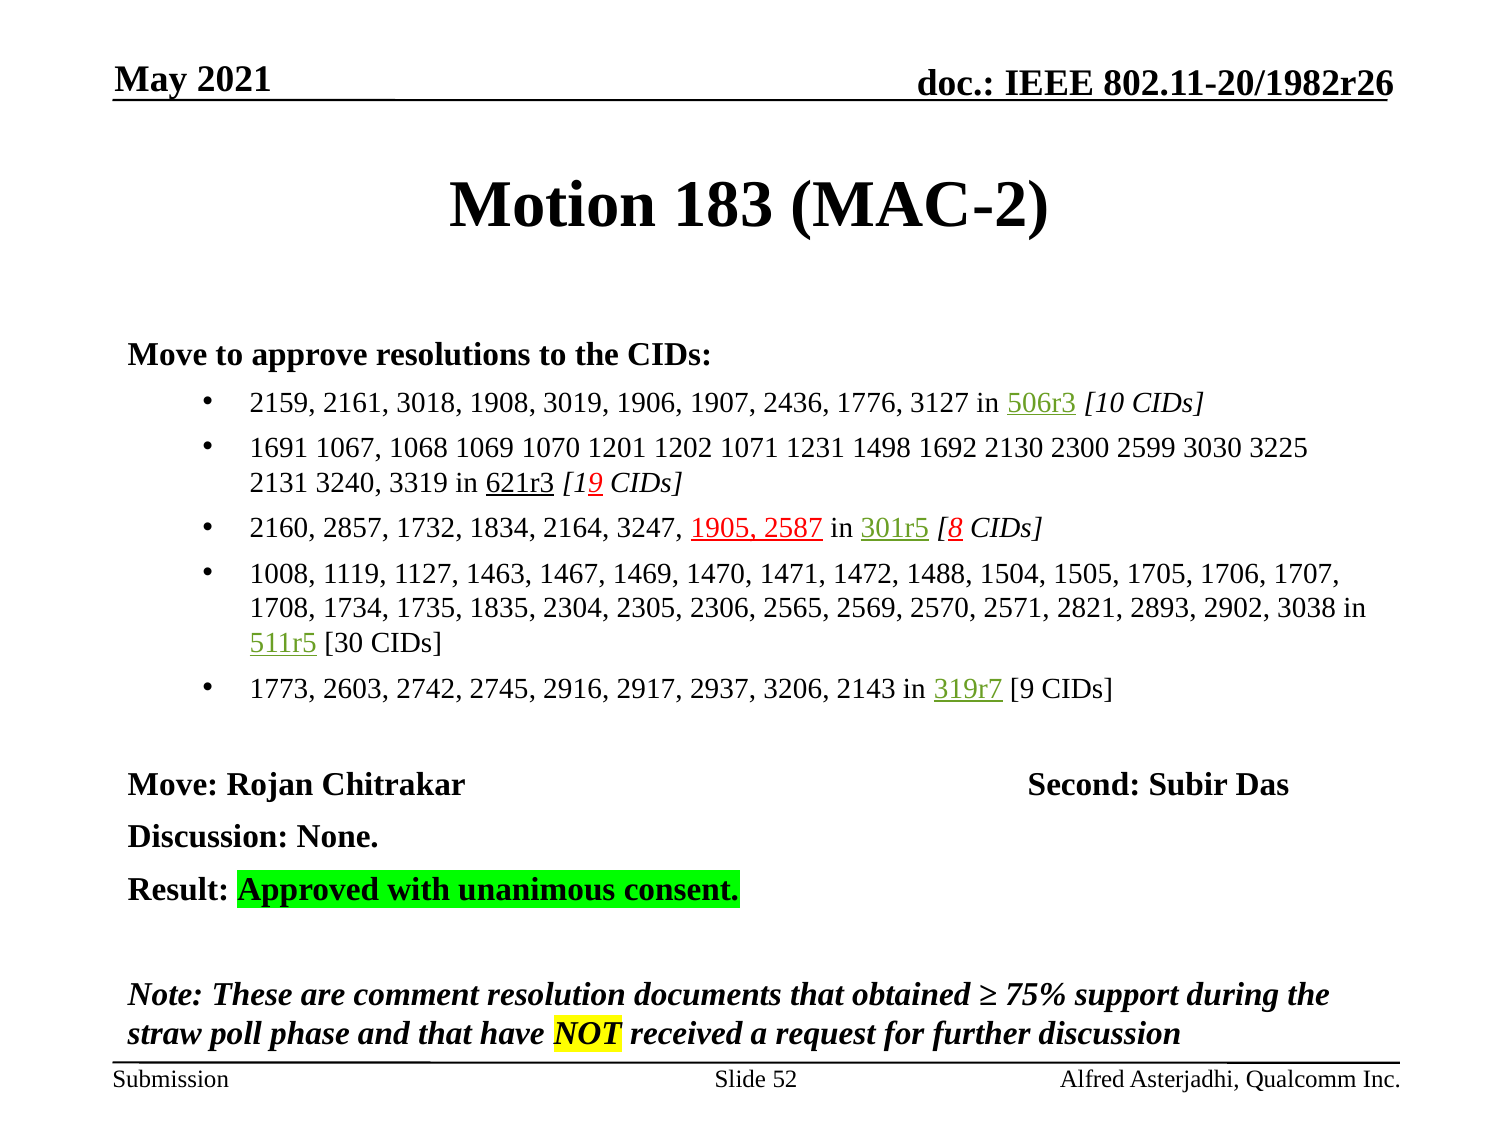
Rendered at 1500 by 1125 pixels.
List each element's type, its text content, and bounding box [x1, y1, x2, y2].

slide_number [114, 54, 423, 100]
slide_number Slide 52 [712, 1061, 800, 1123]
footer Alfred Asterjadhi, Qualcomm Inc. [878, 1061, 1402, 1093]
list Move to approve resolutions to the CIDs: 2159, 2161, 3018, 1908, 3019, 1906, 1907, 2436, 1776, 3127 in 506r3 [10 CIDs] 1691 1067, 1068 1069 1070 1201 1202 1071 1231 1498 1692 2130 2300 2599 3030 3225 2131 3240, 3319 in 621r3 [19 CIDs] 2160, 2857, 1732, 1834, 2164, 3247, 1905, 2587 in 301r5 [8 CIDs] 1008, 1119, 1127, 1463, 1467, 1469, 1470, 1471, 1472, 1488, 1504, 1505, 1705, 1706, 1707, 1708, 1734, 1735, 1835, 2304, 2305, 2306, 2565, 2569, 2570, 2571, 2821, 2893, 2902, 3038 in 511r5 [30 CIDs] 1773, 2603, 2742, 2745, 2916, 2917, 2937, 3206, 2143 in 319r7 [9 CIDs] Move: Rojan Chitrakar Second: Subir Das Discussion: None. Result: Approved with unanimous consent. Note: These are comment resolution documents that obtained ≥ 75% support during the straw poll phase and that have NOT received a request for further discussion [112, 324, 1388, 1063]
title Motion 183 (MAC-2) [112, 112, 1388, 288]
